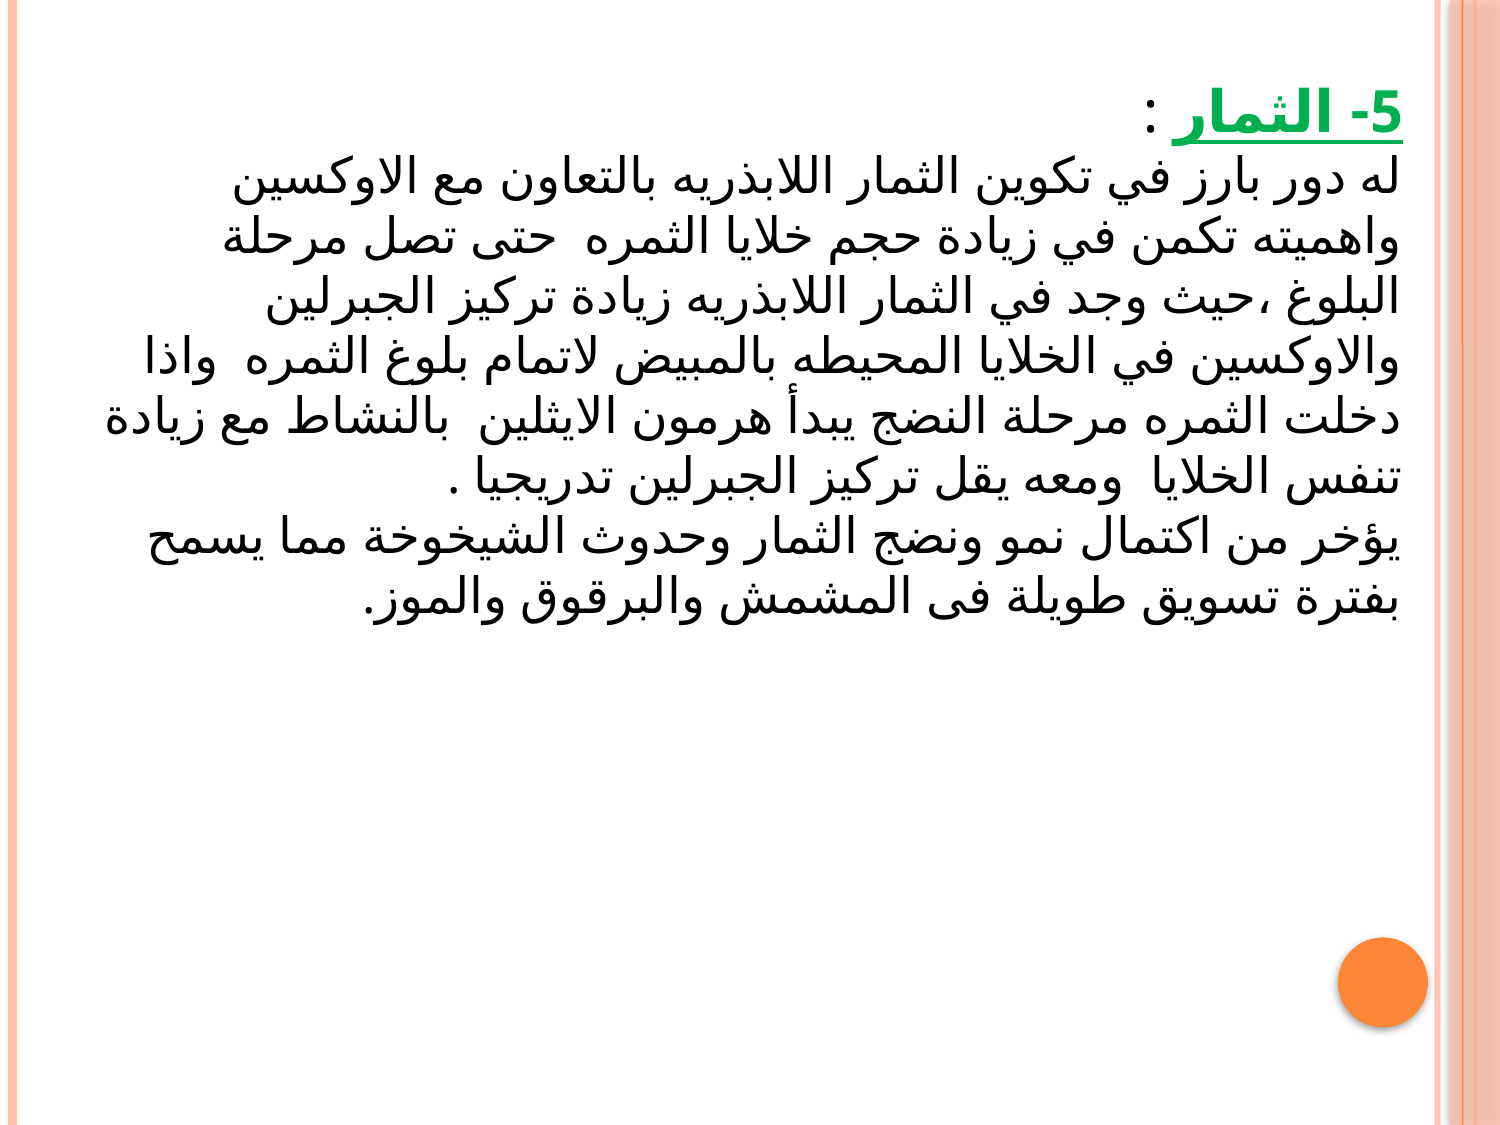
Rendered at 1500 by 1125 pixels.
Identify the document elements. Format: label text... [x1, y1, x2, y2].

text_box 5- الثمار : له دور بارز في تكوين الثمار اللابذريه بالتعاون مع الاوكسين واهميته تكمن في زيادة حجم خلايا الثمره حتى تصل مرحلة البلوغ ،حيث وجد في الثمار اللابذريه زيادة تركيز الجبرلين والاوكسين في الخلايا المحيطه بالمبيض لاتمام بلوغ الثمره واذا دخلت الثمره مرحلة النضج يبدأ هرمون الايثلين بالنشاط مع زيادة تنفس الخلايا ومعه يقل تركيز الجبرلين تدريجيا . يؤخر من اكتمال نمو ونضج الثمار وحدوث الشيخوخة مما يسمح بفترة تسويق طويلة فى المشمش والبرقوق والموز. [53, 66, 1418, 632]
